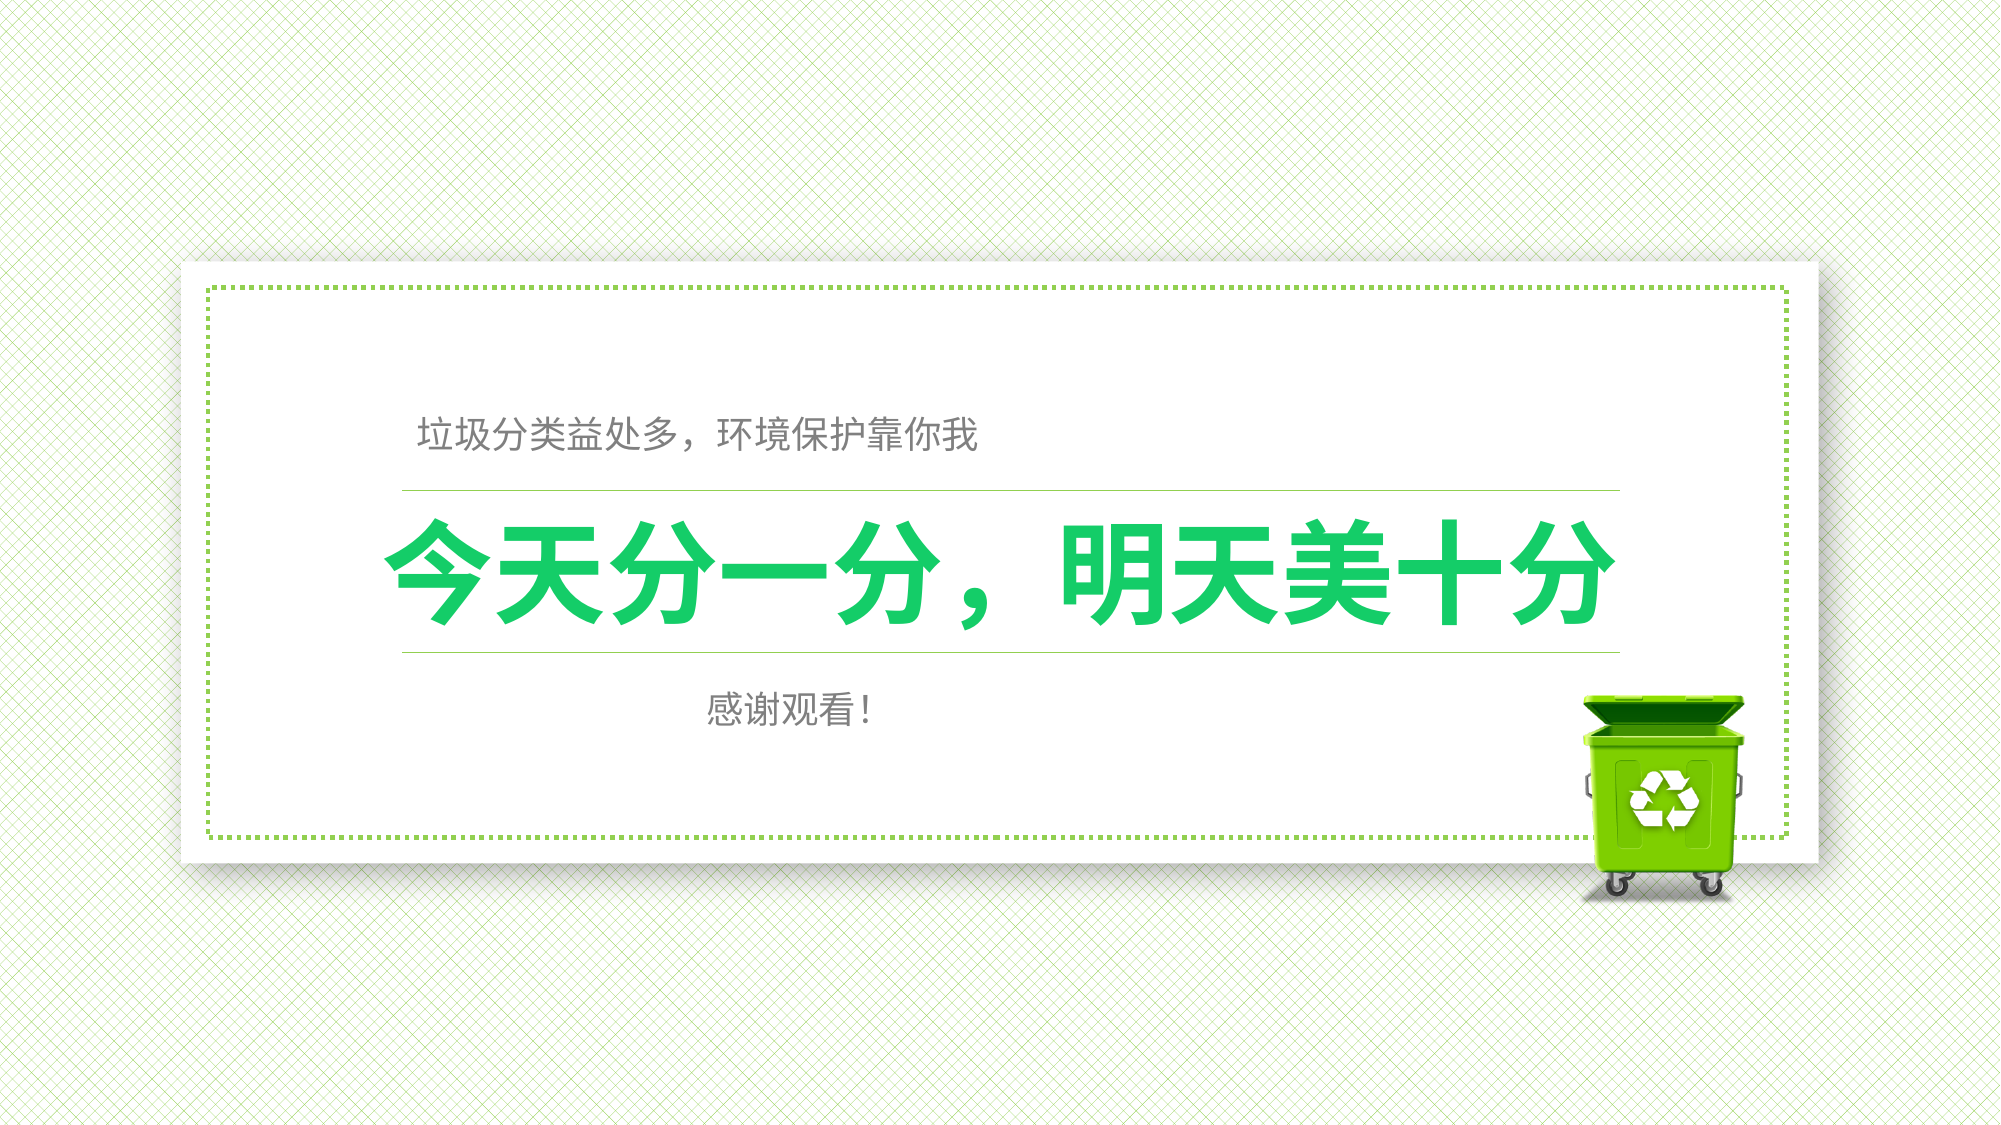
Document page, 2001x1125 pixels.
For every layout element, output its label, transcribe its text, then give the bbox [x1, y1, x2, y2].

text_box 感谢观看！ [691, 678, 1358, 739]
text_box 今天分一分，明天美十分 [348, 495, 1652, 646]
picture [1571, 678, 1757, 910]
text_box 垃圾分类益处多，环境保护靠你我 [402, 403, 1603, 464]
